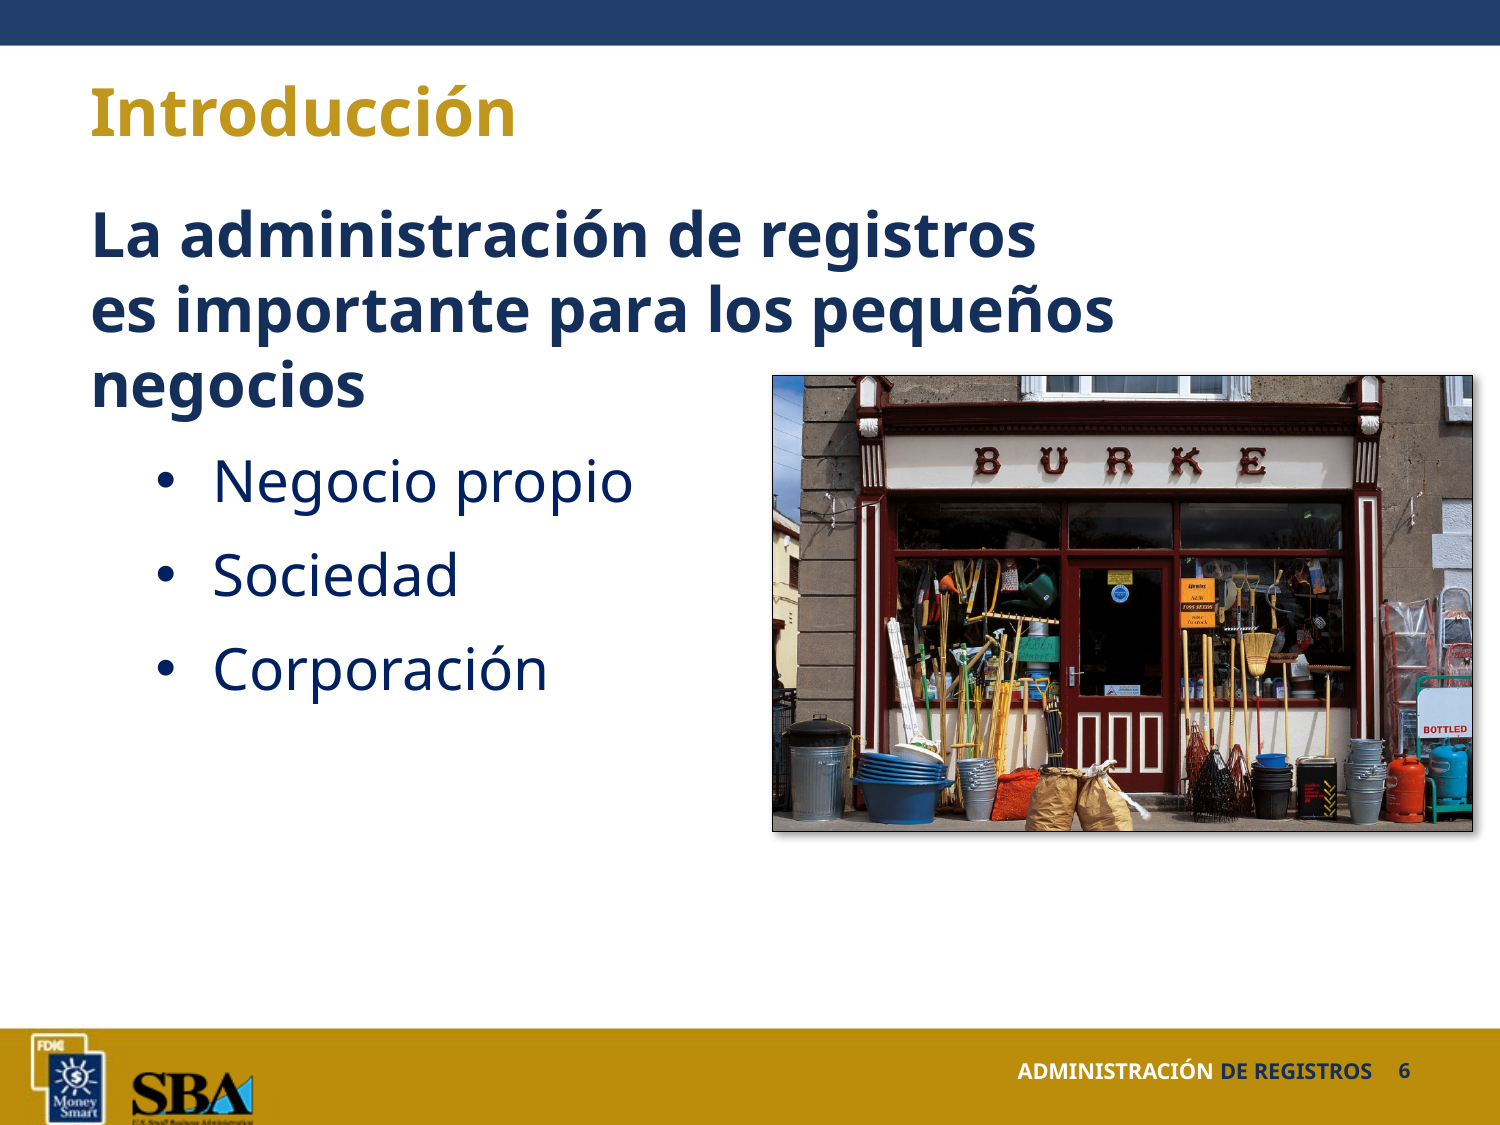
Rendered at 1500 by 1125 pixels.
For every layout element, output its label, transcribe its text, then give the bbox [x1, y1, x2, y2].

title Introducción [74, 62, 1426, 163]
picture [0, 0, 1500, 1125]
list La administración de registros es importante para los pequeños negocios Negocio propio Sociedad Corporación [74, 187, 1426, 888]
